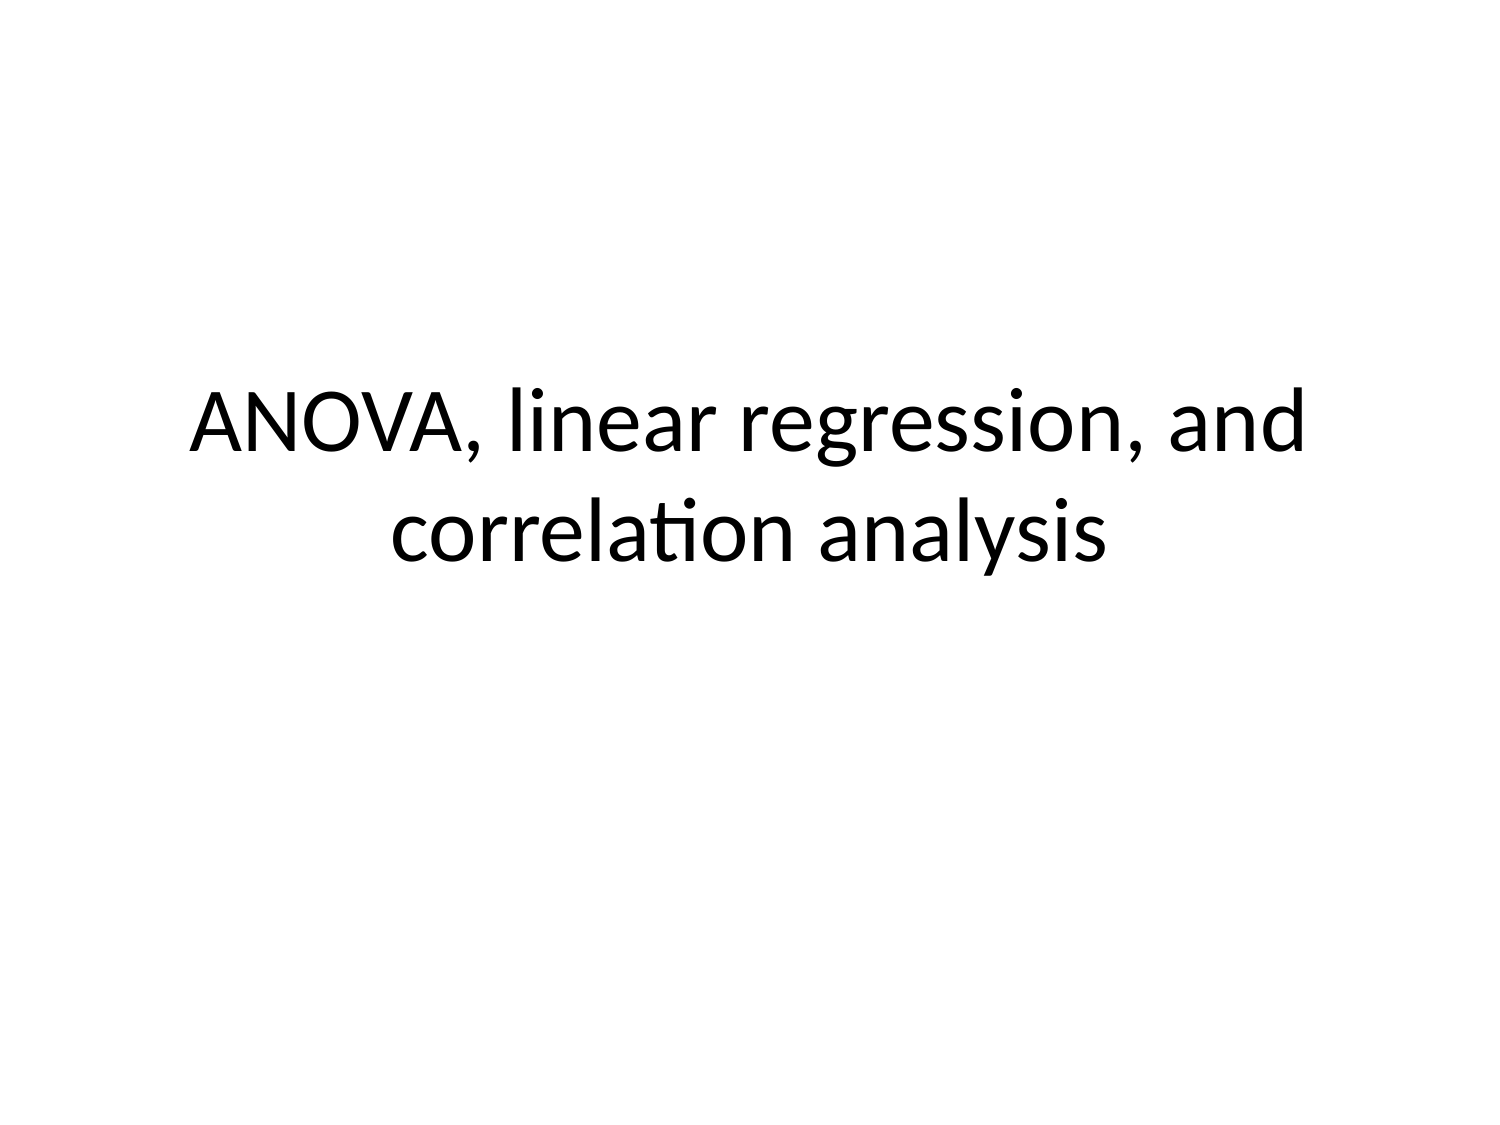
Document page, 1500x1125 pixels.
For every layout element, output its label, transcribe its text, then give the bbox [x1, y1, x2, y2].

title ANOVA, linear regression, and correlation analysis [112, 349, 1388, 591]
